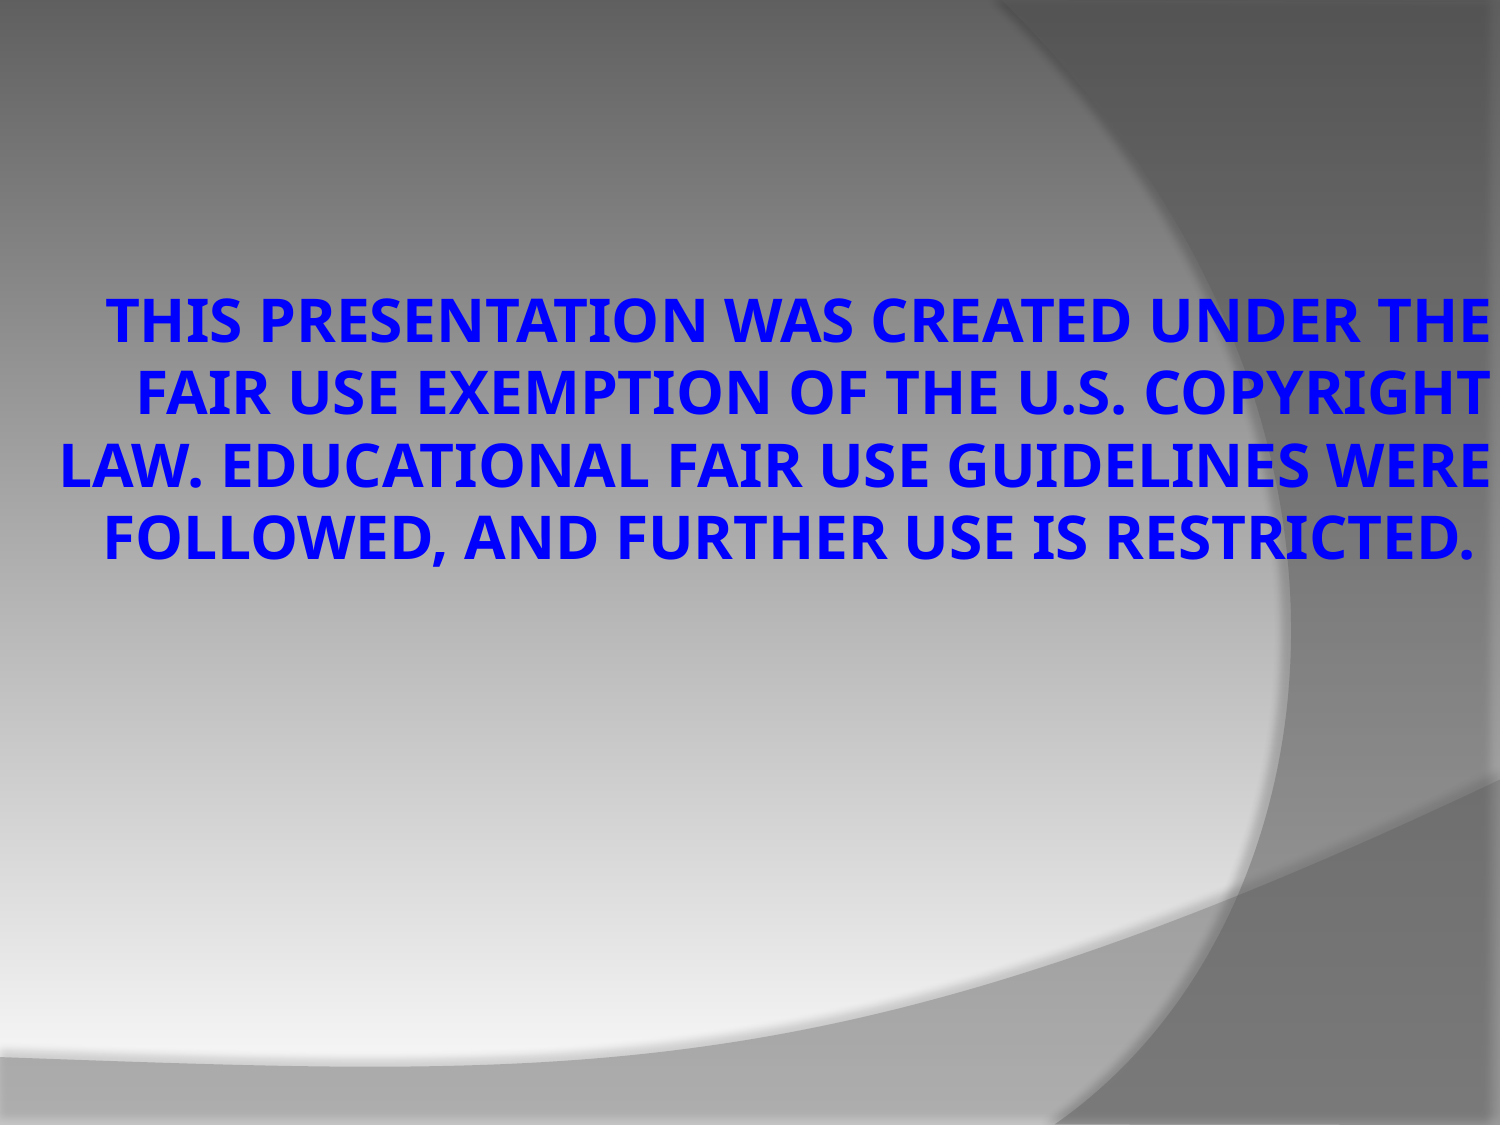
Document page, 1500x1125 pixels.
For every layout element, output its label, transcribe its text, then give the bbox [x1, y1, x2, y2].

title This presentation was created under the fair use exemption of the U.S. Copyright law. Educational fair use guidelines were followed, and further use is restricted. [50, 275, 1500, 653]
